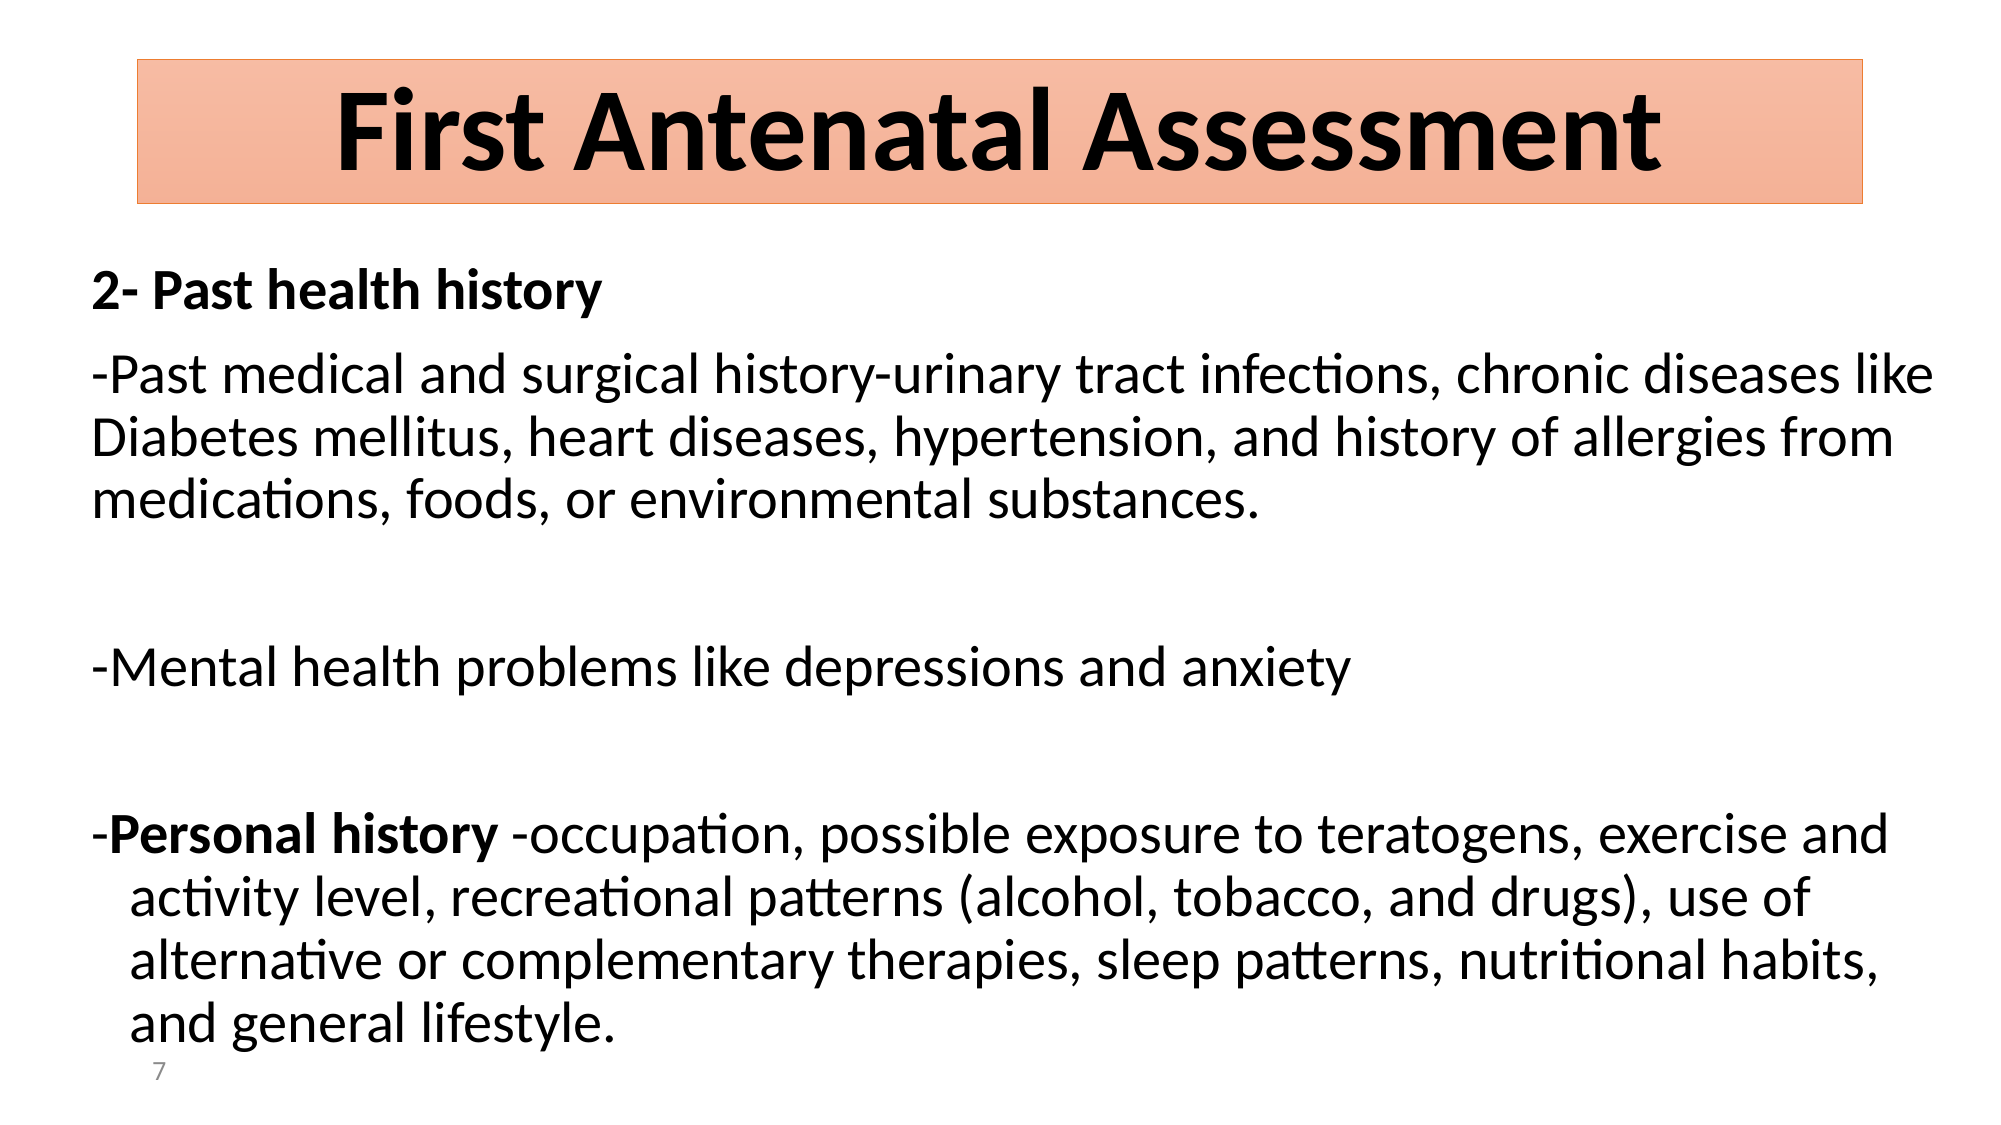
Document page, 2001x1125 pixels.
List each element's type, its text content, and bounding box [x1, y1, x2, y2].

title First Antenatal Assessment [137, 59, 1863, 204]
list 2- Past health history -Past medical and surgical history-urinary tract infections, chronic diseases like Diabetes mellitus, heart diseases, hypertension, and history of allergies from medications, foods, or environmental substances. -Mental health problems like depressions and anxiety -Personal history -occupation, possible exposure to teratogens, exercise and activity level, recreational patterns (alcohol, tobacco, and drugs), use of alternative or complementary therapies, sleep patterns, nutritional habits, and general lifestyle. [76, 251, 1979, 1104]
slide_number 7 [137, 1042, 588, 1103]
